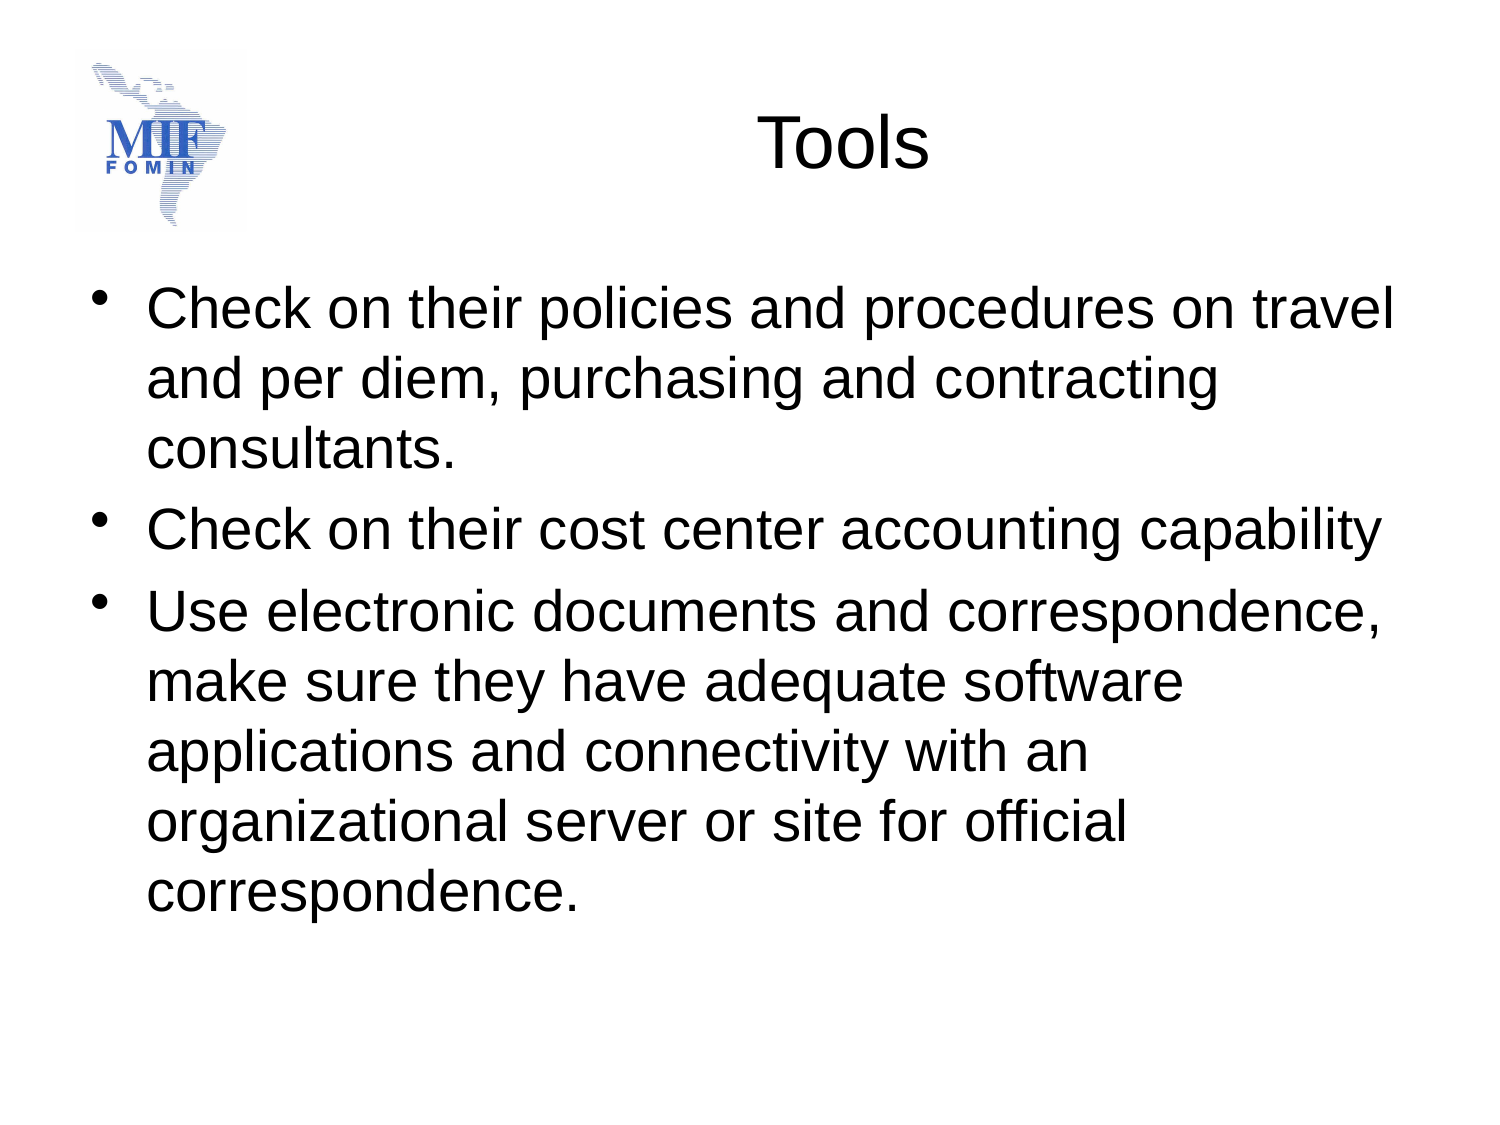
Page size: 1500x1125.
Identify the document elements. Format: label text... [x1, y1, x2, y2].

list Check on their policies and procedures on travel and per diem, purchasing and contracting consultants. Check on their cost center accounting capability Use electronic documents and correspondence, make sure they have adequate software applications and connectivity with an organizational server or site for official correspondence. [74, 262, 1426, 1006]
picture [75, 49, 247, 232]
title Tools [262, 44, 1426, 233]
